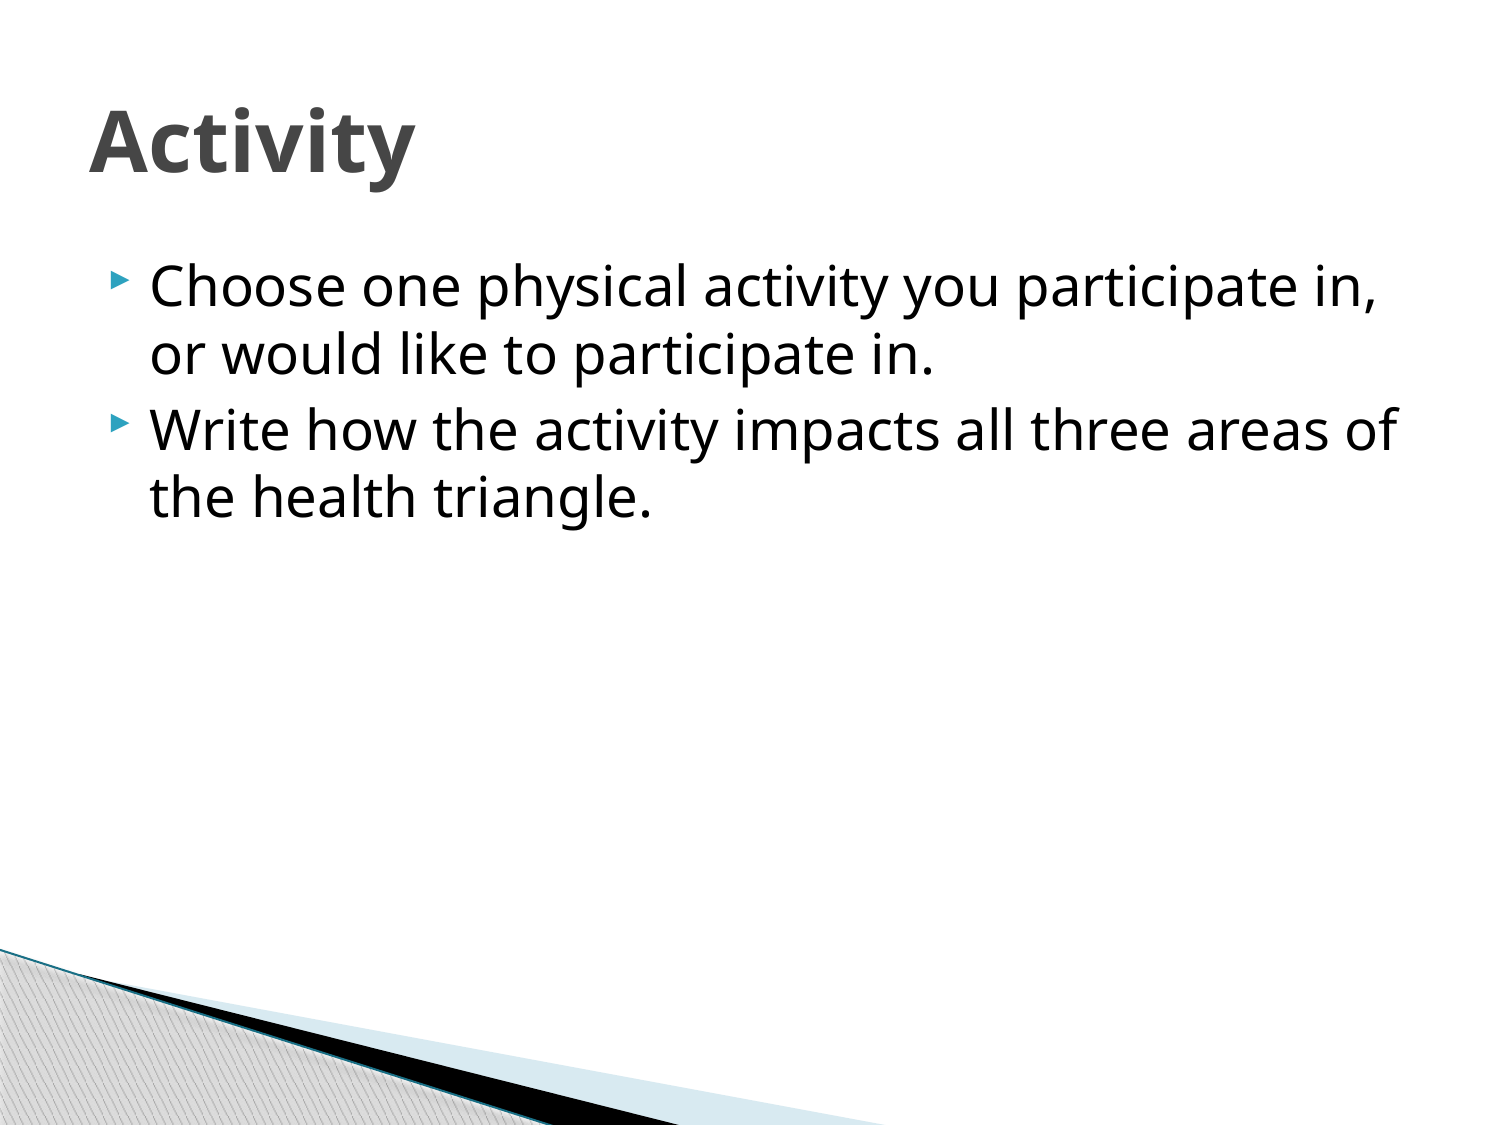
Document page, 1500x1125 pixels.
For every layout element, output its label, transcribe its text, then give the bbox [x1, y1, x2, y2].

list Choose one physical activity you participate in, or would like to participate in. Write how the activity impacts all three areas of the health triangle. [75, 243, 1425, 986]
title Activity [75, 45, 1425, 233]
